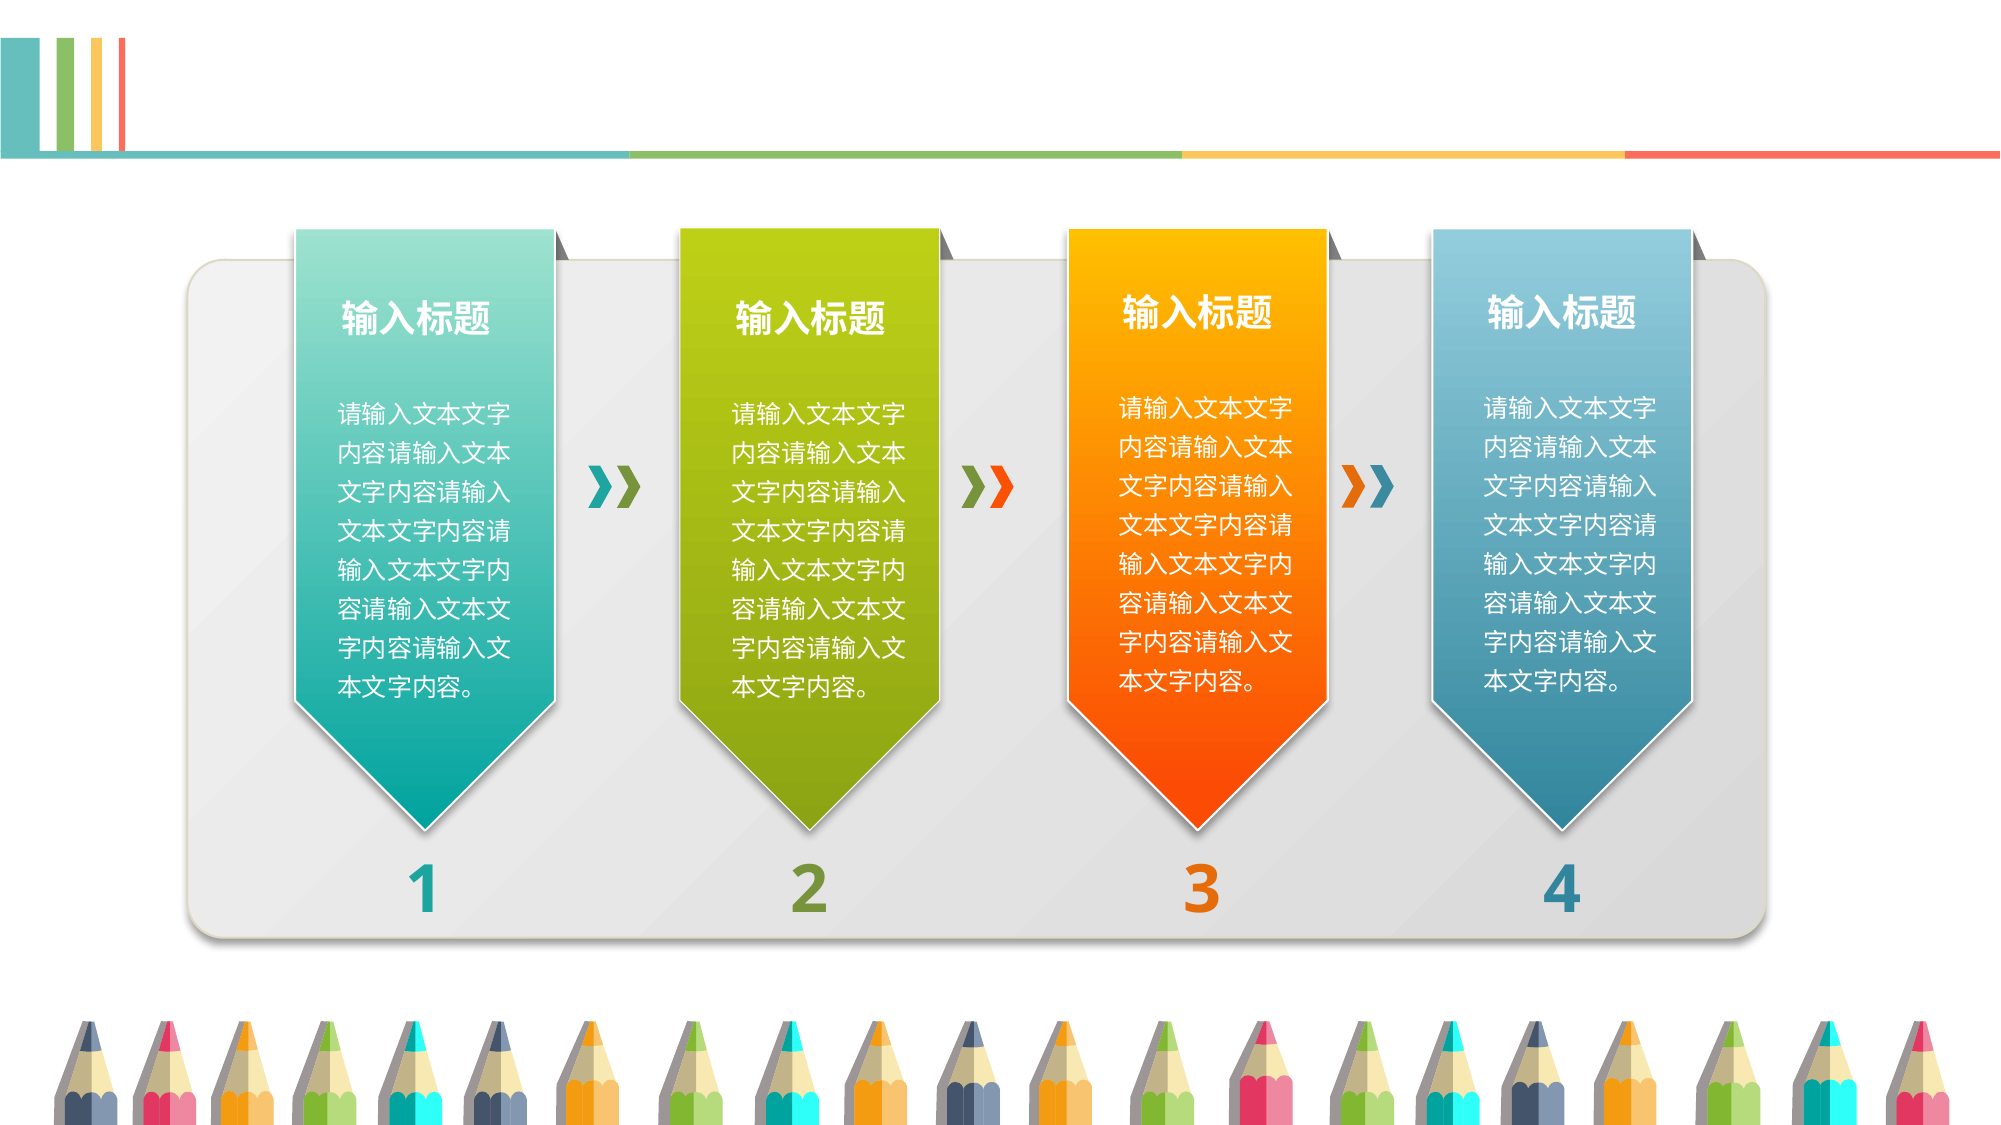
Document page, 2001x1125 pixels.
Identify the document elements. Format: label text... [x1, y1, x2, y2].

text_box 3 [1168, 839, 1233, 933]
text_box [1067, 227, 1342, 831]
text_box 1 [391, 839, 456, 934]
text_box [1432, 228, 1707, 831]
text_box 4 [1528, 839, 1593, 934]
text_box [587, 465, 641, 509]
text_box 2 [775, 839, 840, 933]
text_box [294, 228, 569, 831]
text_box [679, 227, 954, 831]
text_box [1347, 464, 1394, 508]
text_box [961, 465, 1014, 509]
text_box [187, 259, 1766, 938]
